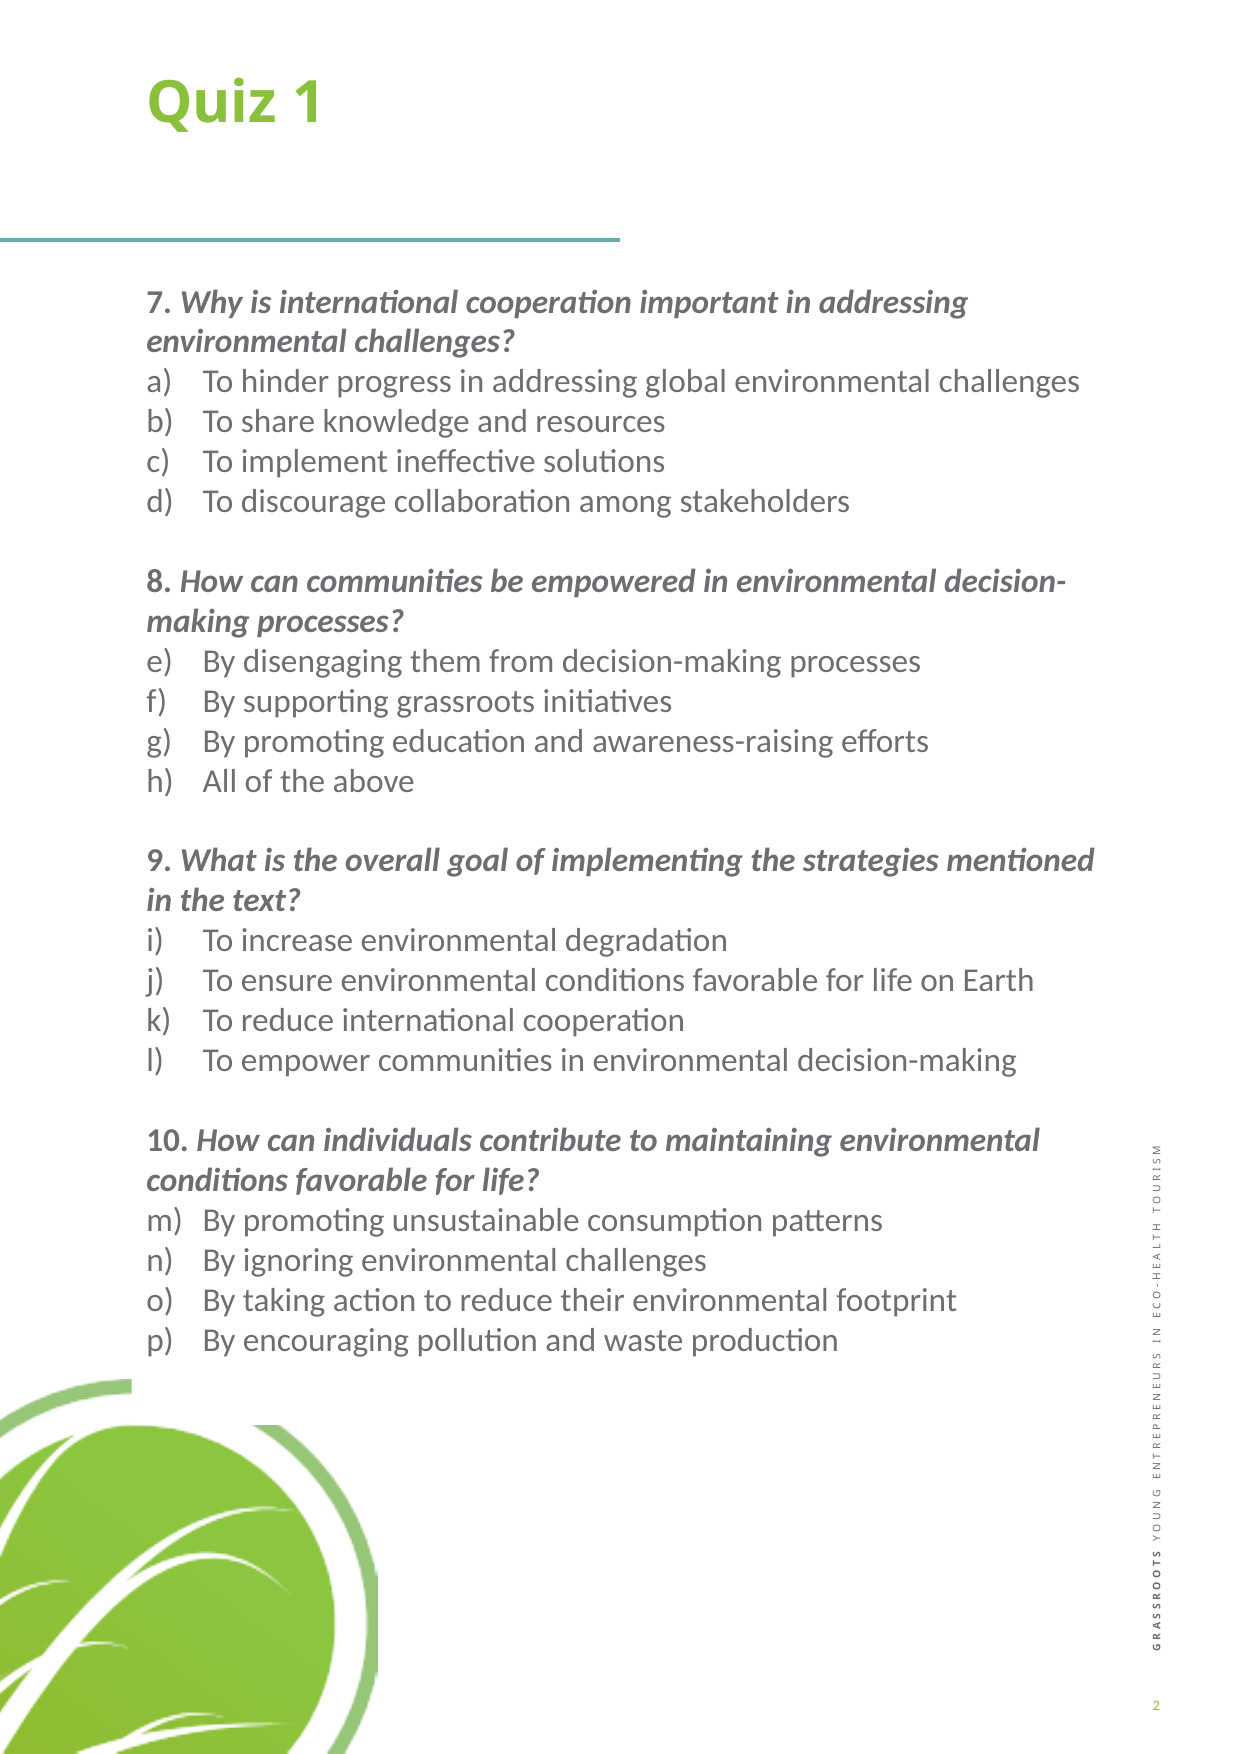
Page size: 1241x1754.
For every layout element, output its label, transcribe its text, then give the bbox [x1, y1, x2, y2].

list 7. Why is international cooperation important in addressing environmental challenges? To hinder progress in addressing global environmental challenges To share knowledge and resources To implement ineffective solutions To discourage collaboration among stakeholders 8. How can communities be empowered in environmental decision-making processes? By disengaging them from decision-making processes By supporting grassroots initiatives By promoting education and awareness-raising efforts All of the above 9. What is the overall goal of implementing the strategies mentioned in the text? To increase environmental degradation To ensure environmental conditions favorable for life on Earth To reduce international cooperation To empower communities in environmental decision-making 10. How can individuals contribute to maintaining environmental conditions favorable for life? By promoting unsustainable consumption patterns By ignoring environmental challenges By taking action to reduce their environmental footprint By encouraging pollution and waste production [131, 272, 1126, 1425]
slide_number 2 [1125, 1666, 1187, 1743]
list Quiz 1 [131, 56, 1109, 235]
